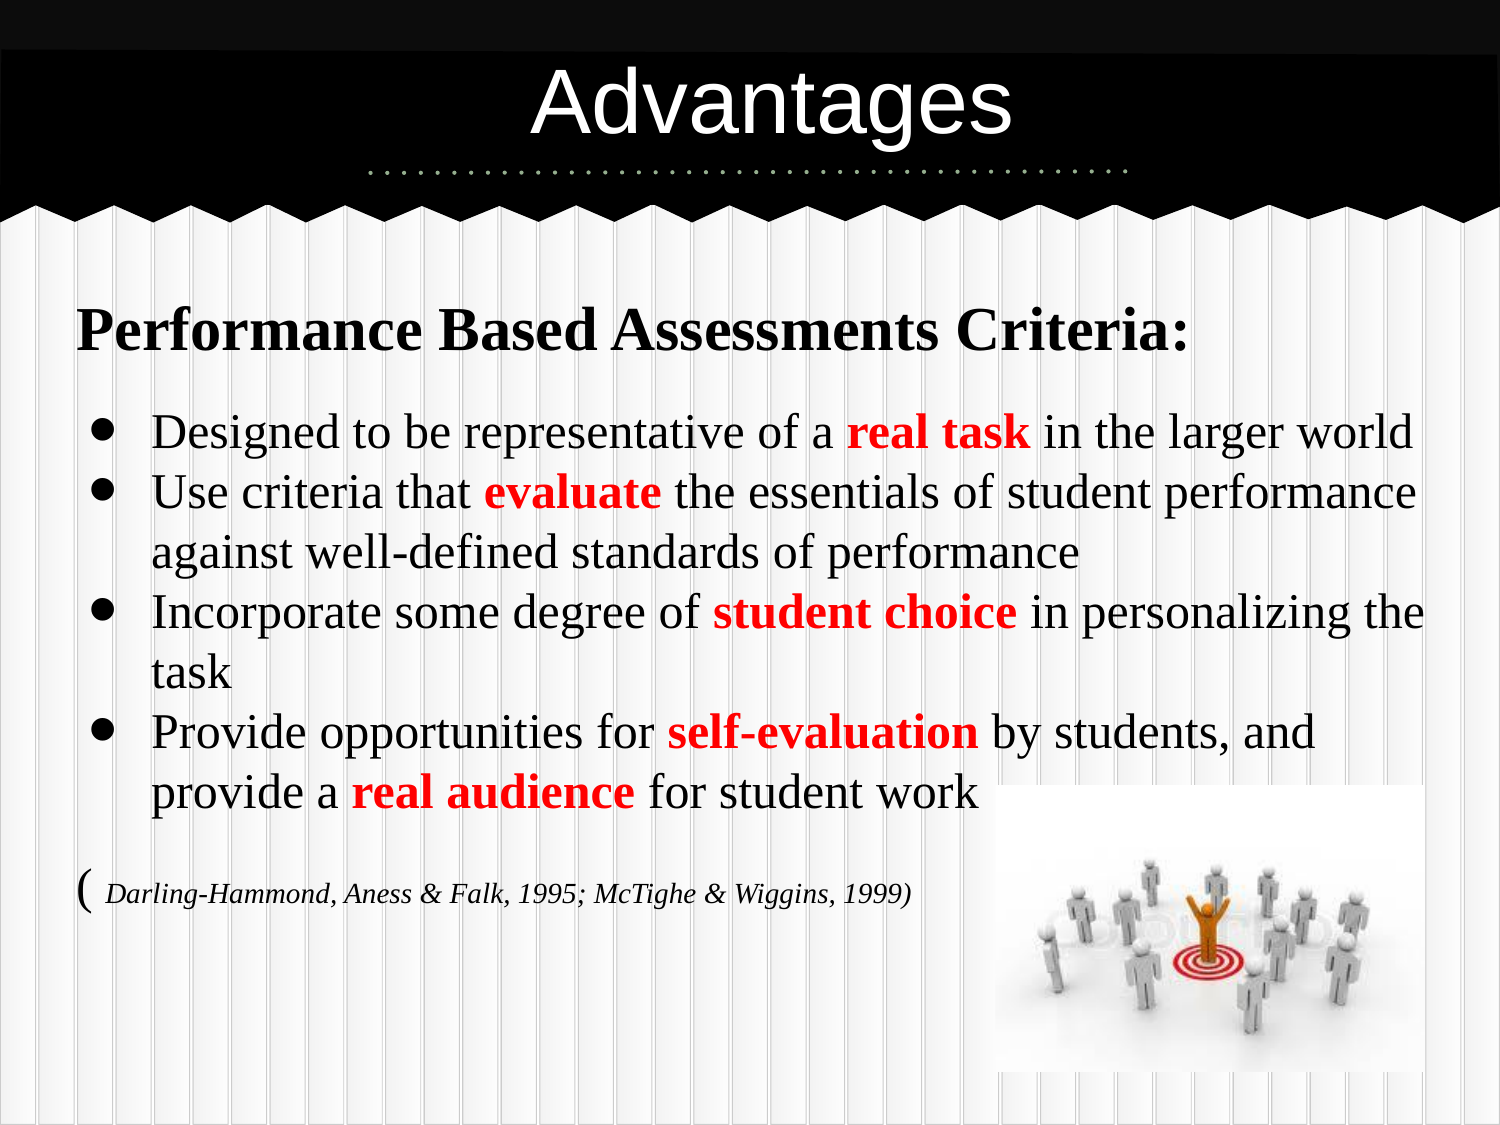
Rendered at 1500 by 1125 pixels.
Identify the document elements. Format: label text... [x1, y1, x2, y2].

text_box [995, 785, 1425, 1072]
title Advantages [75, 2, 1425, 164]
text_box Performance Based Assessments Criteria: Designed to be representative of a real task in the larger world Use criteria that evaluate the essentials of student performance against well-defined standards of performance Incorporate some degree of student choice in personalizing the task Provide opportunities for self-evaluation by students, and provide a real audience for student work ( Darling-Hammond, Aness & Falk, 1995; McTighe & Wiggins, 1999) [61, 164, 1487, 1072]
